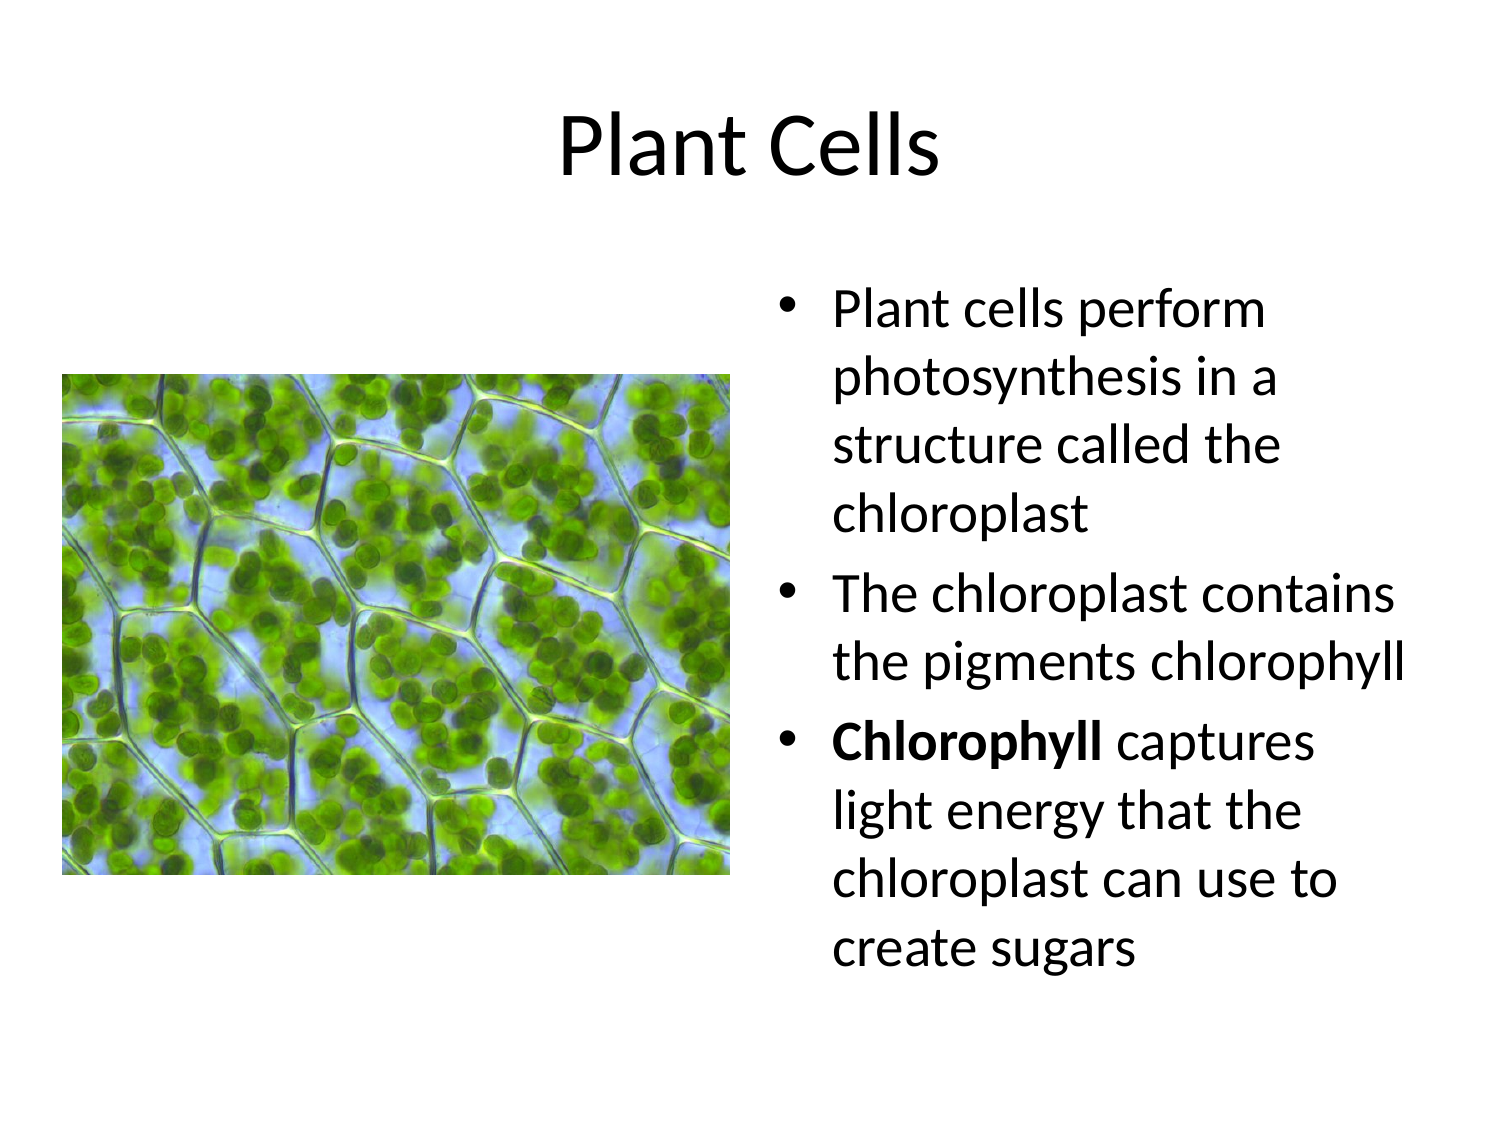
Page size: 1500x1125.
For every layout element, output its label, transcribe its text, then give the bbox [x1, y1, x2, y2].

title Plant Cells [75, 45, 1425, 233]
picture [62, 374, 730, 876]
list Plant cells perform photosynthesis in a structure called the chloroplast The chloroplast contains the pigments chlorophyll Chlorophyll captures light energy that the chloroplast can use to create sugars [762, 262, 1425, 1005]
